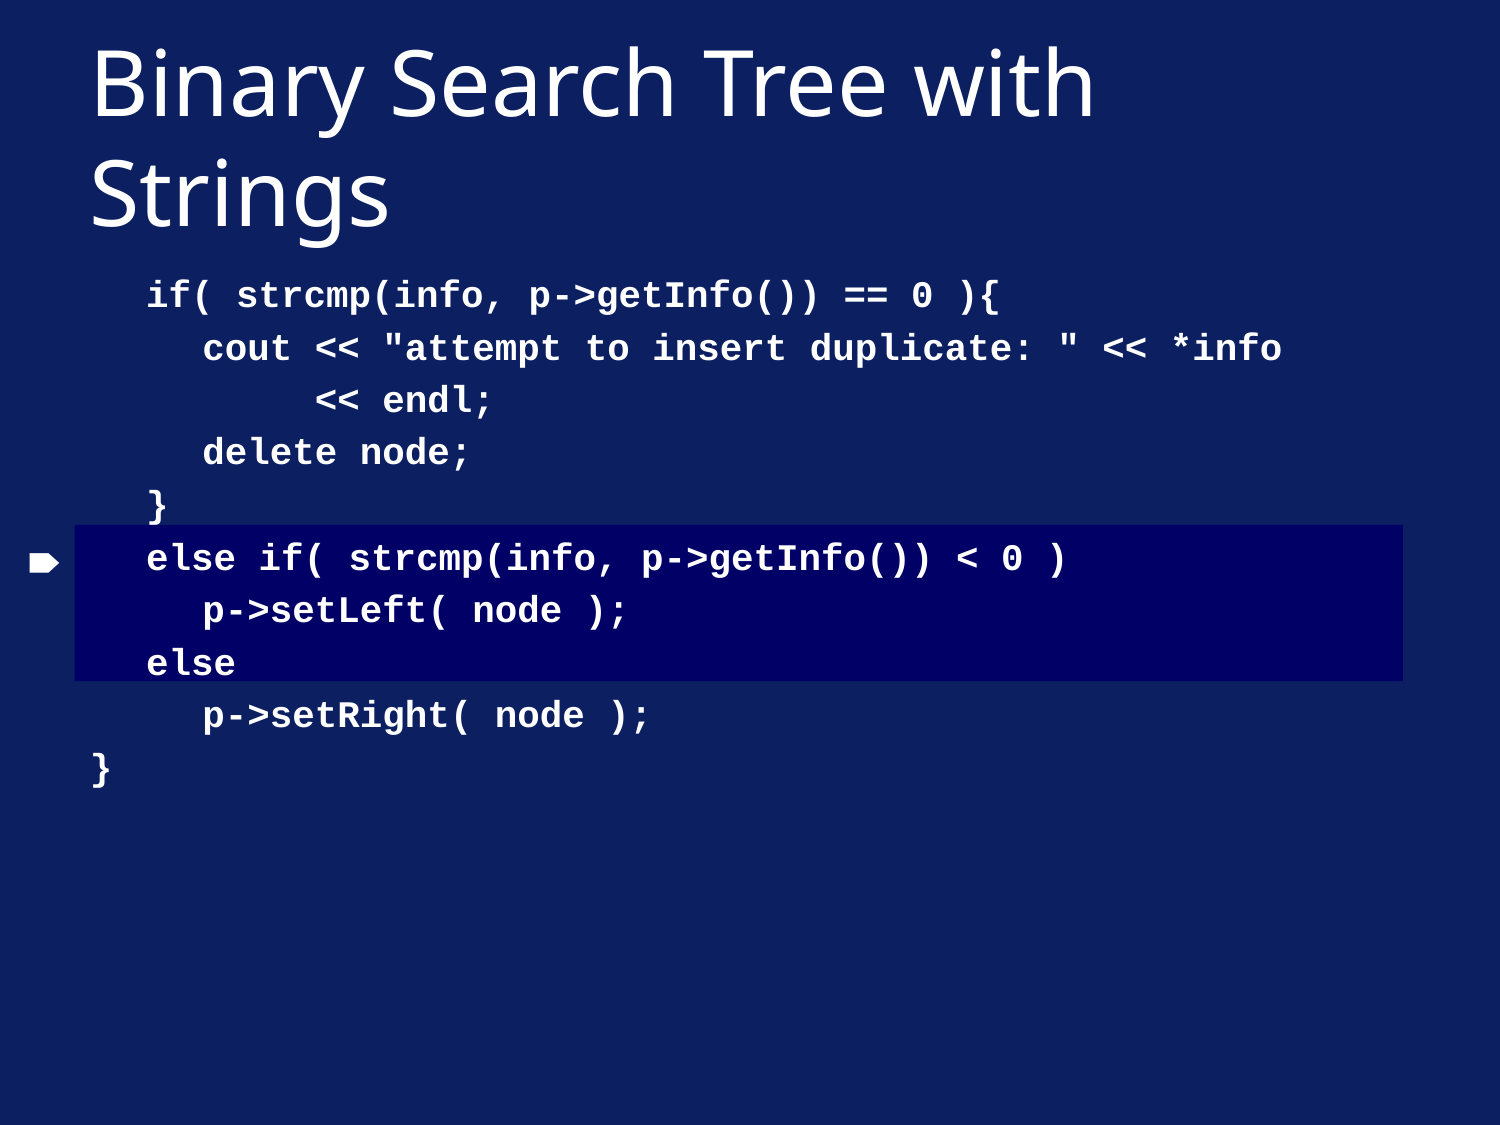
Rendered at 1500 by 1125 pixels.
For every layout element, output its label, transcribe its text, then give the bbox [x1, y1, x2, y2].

title Binary Search Tree with Strings [74, 59, 1425, 210]
list if( strcmp(info, p->getInfo()) == 0 ){ cout << "attempt to insert duplicate: " << *info << endl; delete node; } else if( strcmp(info, p->getInfo()) < 0 ) p->setLeft( node ); else p->setRight( node ); } [74, 262, 1425, 1038]
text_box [12, 524, 1404, 682]
